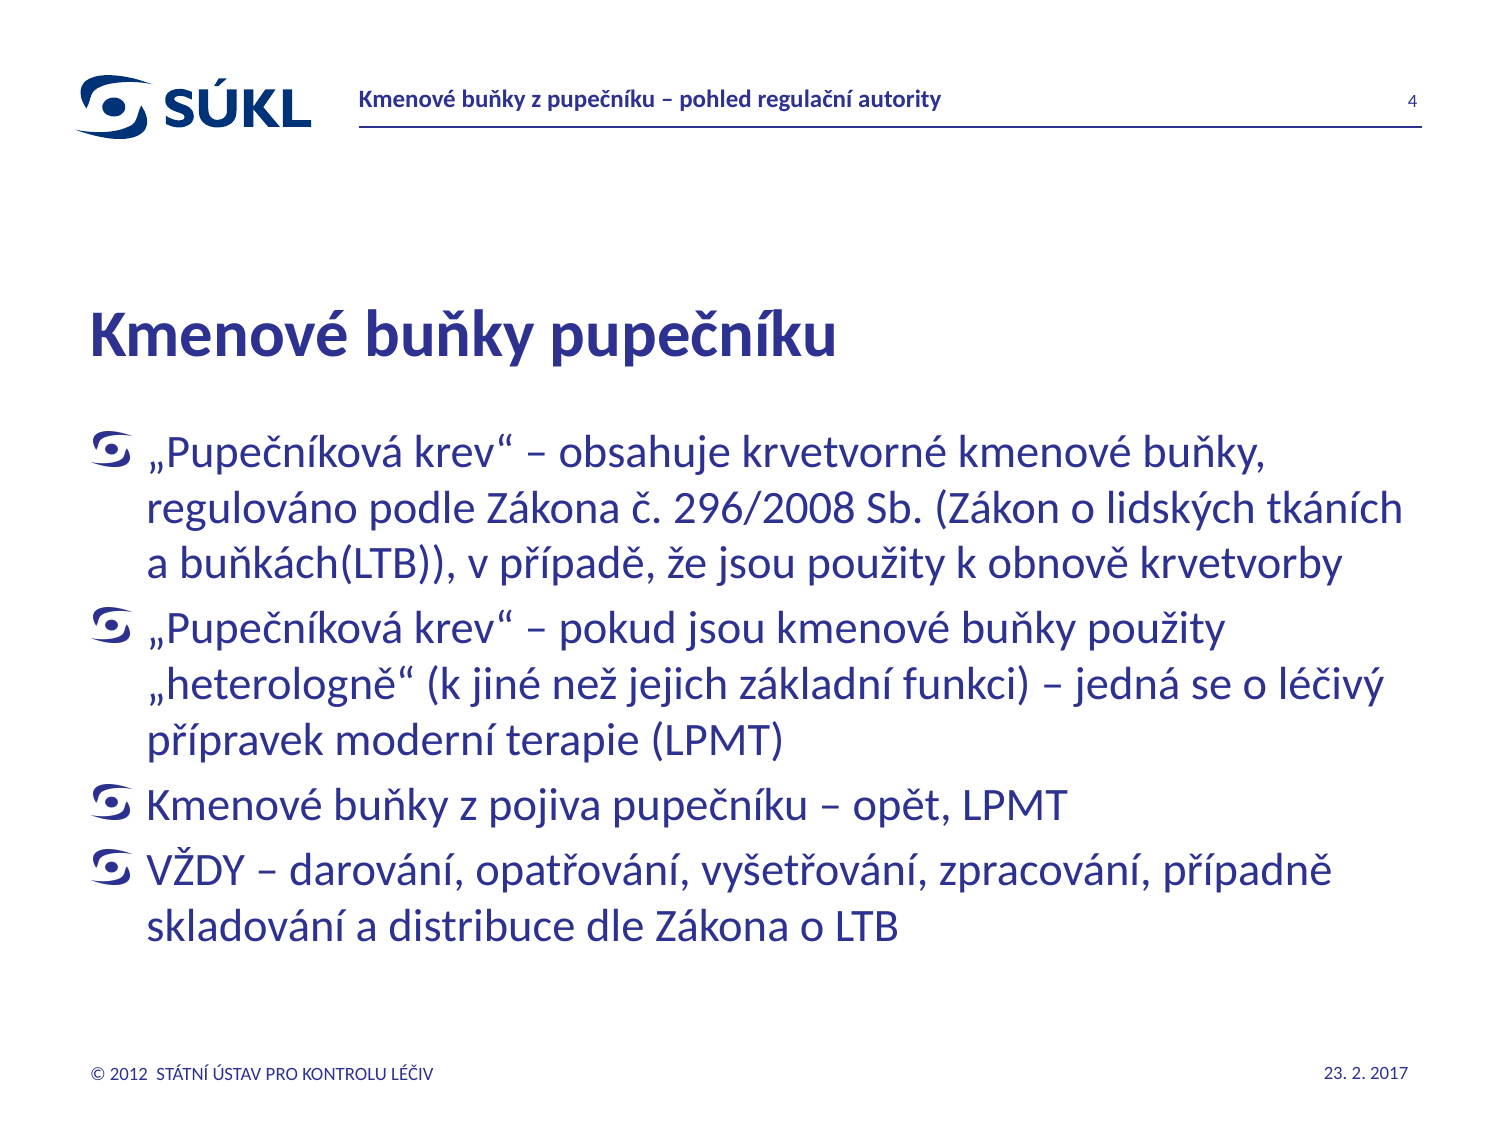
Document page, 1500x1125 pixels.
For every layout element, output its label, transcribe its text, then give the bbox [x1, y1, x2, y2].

picture [90, 431, 133, 467]
slide_number 23. 2. 2017 [1127, 1042, 1424, 1102]
picture [90, 849, 133, 885]
title Kmenové buňky pupečníku [75, 236, 1425, 413]
picture [90, 784, 133, 820]
picture [90, 607, 133, 643]
list „Pupečníková krev“ – obsahuje krvetvorné kmenové buňky, regulováno podle Zákona č. 296/2008 Sb. (Zákon o lidských tkáních a buňkách(LTB)), v případě, že jsou použity k obnově krvetvorby „Pupečníková krev“ – pokud jsou kmenové buňky použity „heterologně“ (k jiné než jejich základní funkci) – jedná se o léčivý přípravek moderní terapie (LPMT) Kmenové buňky z pojiva pupečníku – opět, LPMT VŽDY – darování, opatřování, vyšetřování, zpracování, případně skladování a distribuce dle Zákona o LTB [75, 413, 1425, 1004]
footer © 2012 STÁTNÍ ÚSTAV PRO KONTROLU LÉČIV [75, 1042, 550, 1103]
slide_number 4 [1240, 88, 1418, 124]
list Kmenové buňky z pupečníku – pohled regulační autority [359, 82, 1186, 124]
